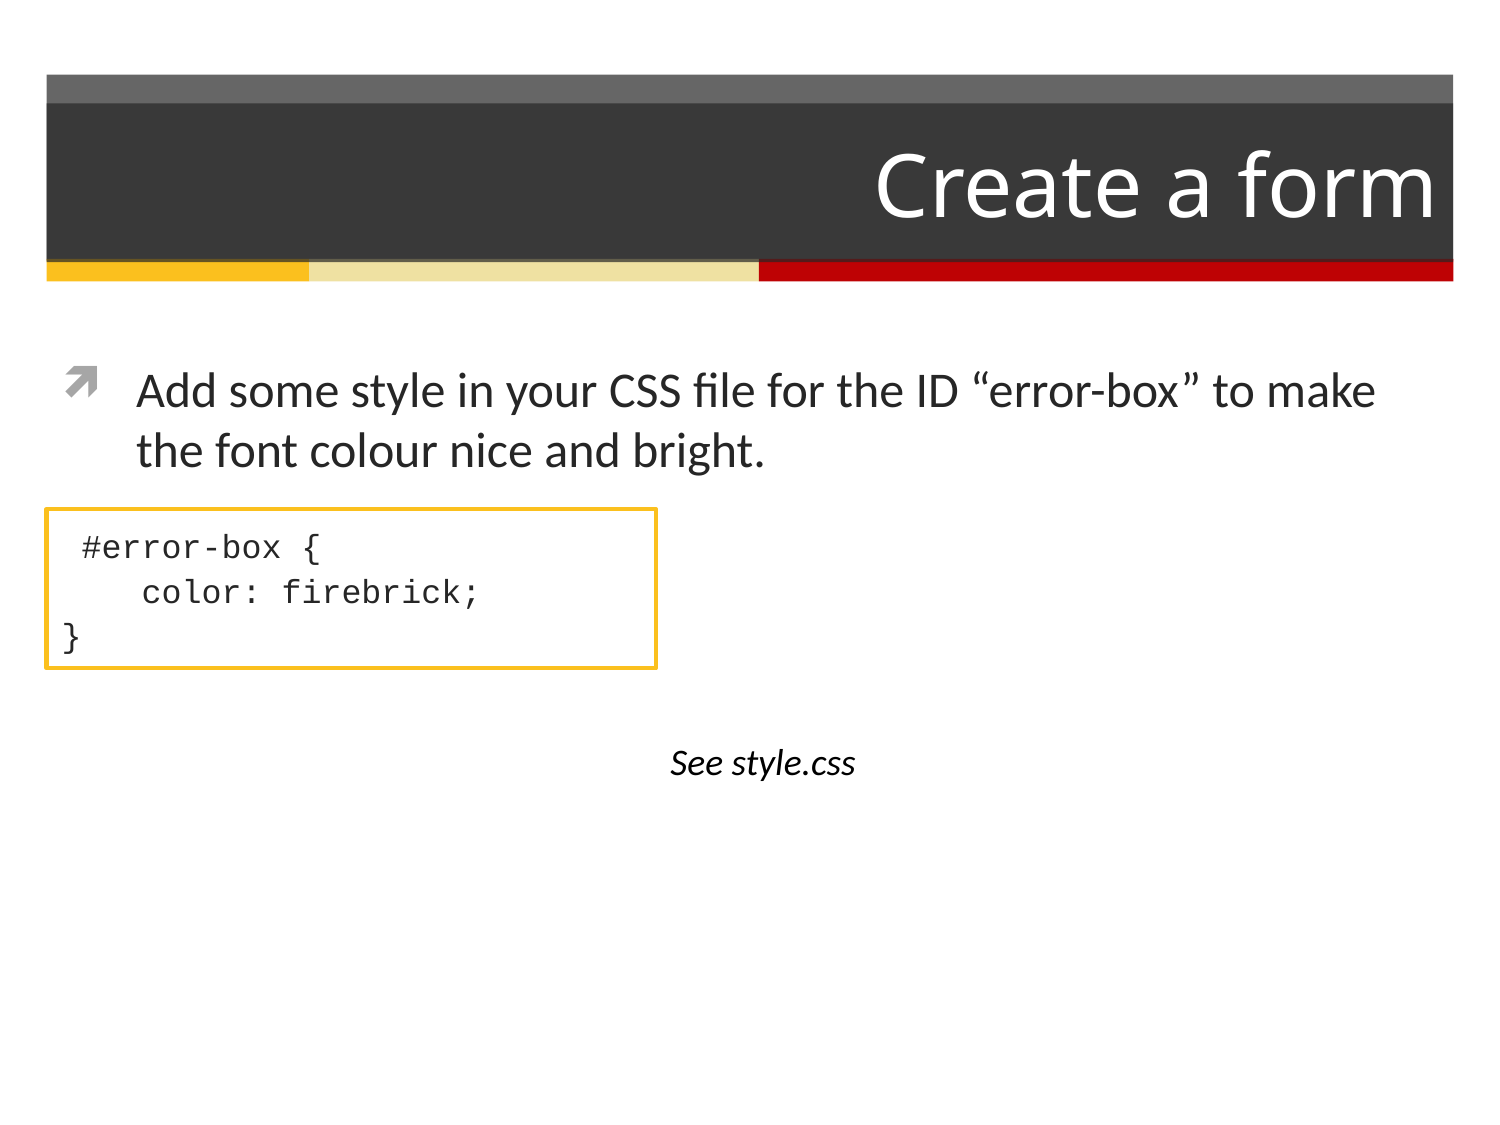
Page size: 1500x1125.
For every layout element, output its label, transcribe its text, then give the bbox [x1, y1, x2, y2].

text_box [44, 507, 658, 670]
list Add some style in your CSS file for the ID “error-box” to make the font colour nice and bright. #error-box { color: firebrick; } [46, 350, 1454, 1005]
text_box See style.css [655, 730, 881, 791]
title Create a form [46, 103, 1454, 263]
